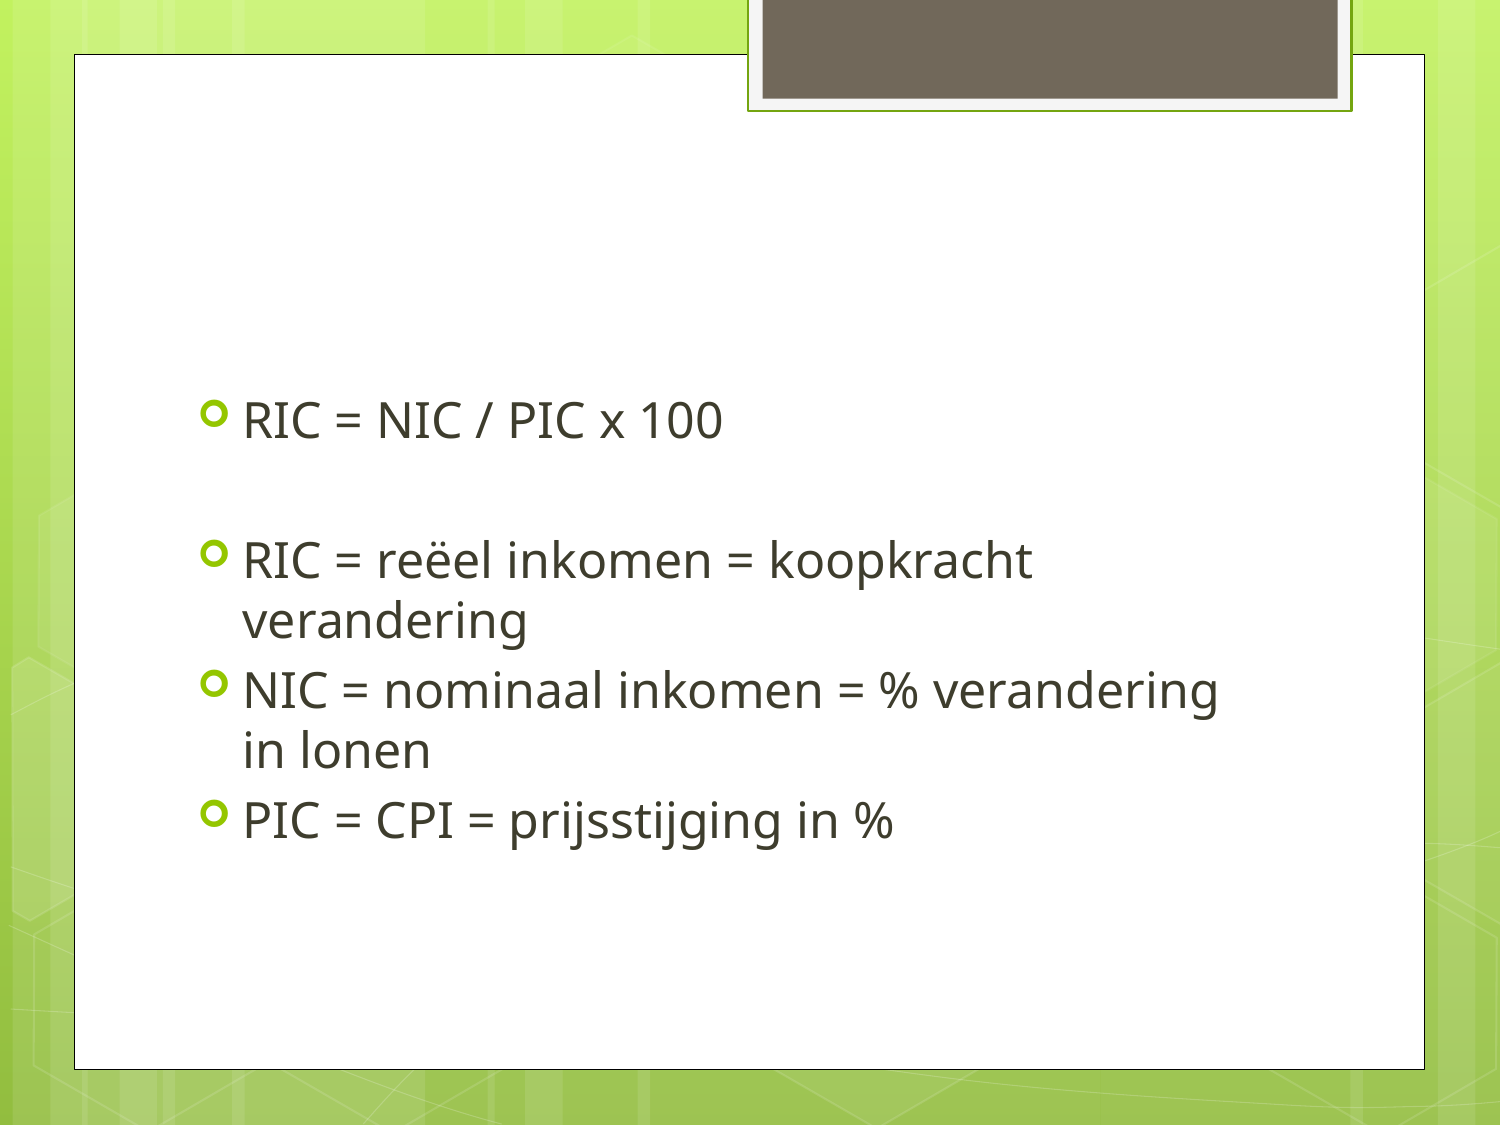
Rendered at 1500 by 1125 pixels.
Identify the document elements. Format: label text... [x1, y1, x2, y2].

list RIC = NIC / PIC x 100 RIC = reëel inkomen = koopkracht verandering NIC = nominaal inkomen = % verandering in lonen PIC = CPI = prijsstijging in % [171, 381, 1283, 957]
